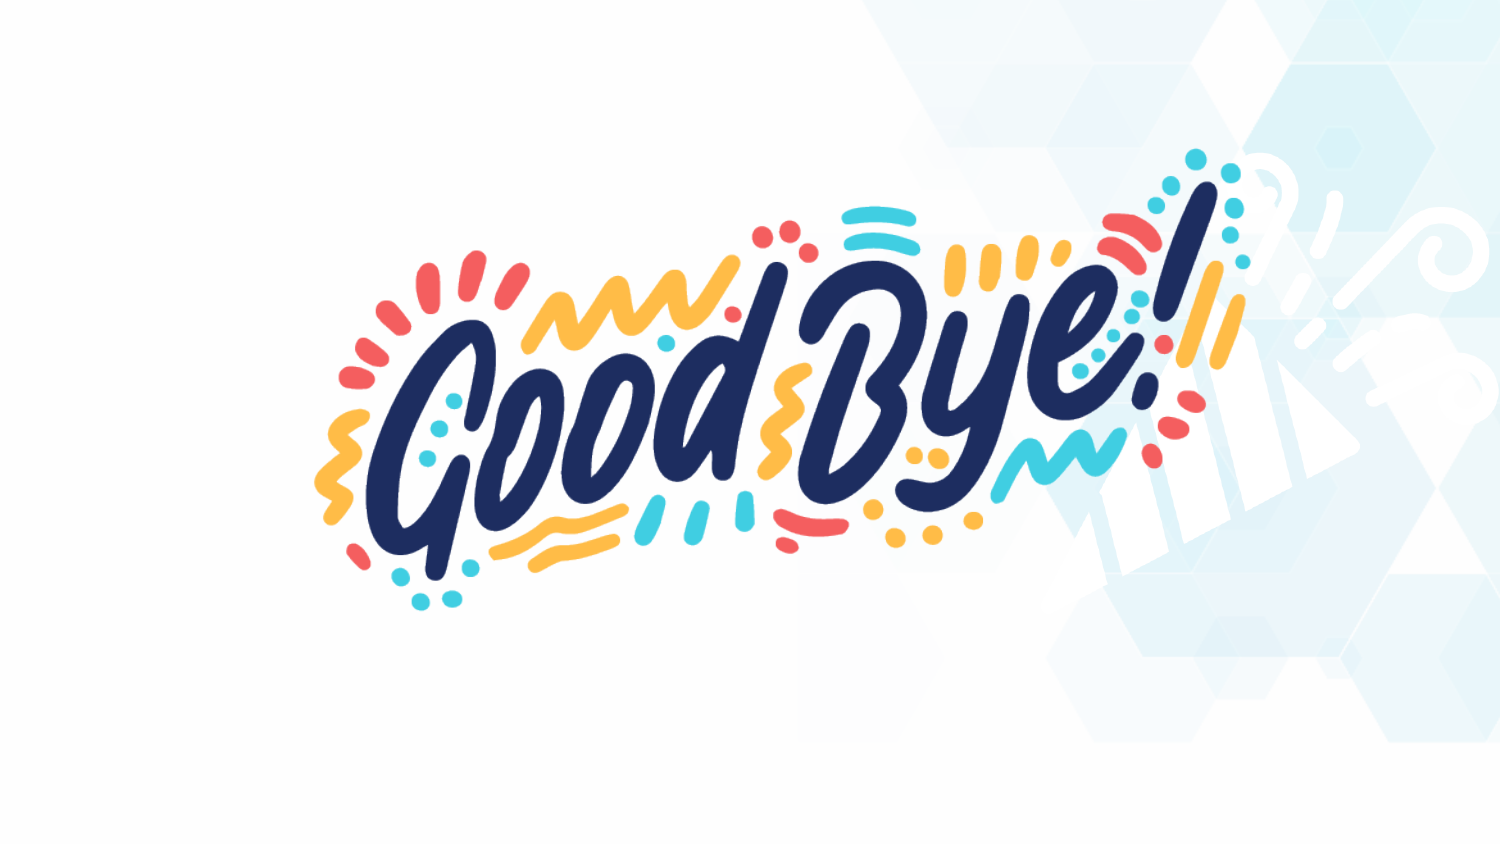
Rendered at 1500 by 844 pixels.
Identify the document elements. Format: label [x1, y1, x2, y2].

picture [241, 74, 1500, 691]
